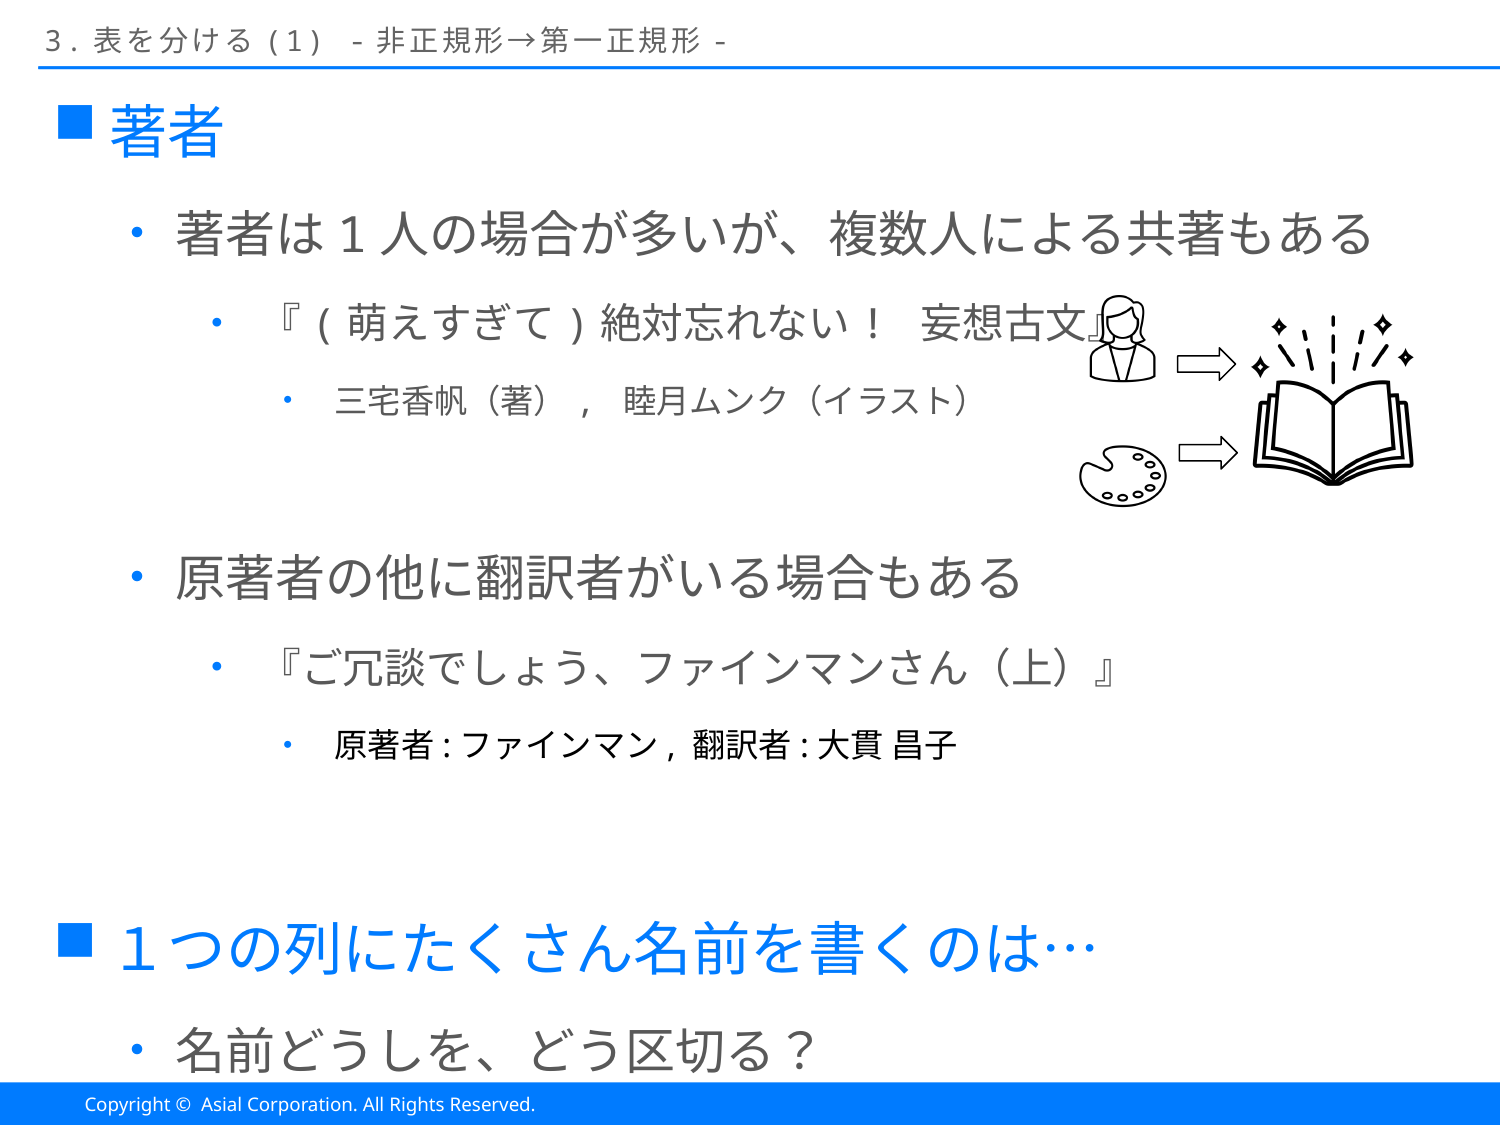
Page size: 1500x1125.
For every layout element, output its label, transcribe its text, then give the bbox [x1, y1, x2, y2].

picture [1069, 423, 1176, 529]
title 3.表を分ける(1) -非正規形→第一正規形- [29, 7, 1223, 72]
list 著者 著者は1人の場合が多いが、複数人による共著もある 『(萌えすぎて)絶対忘れない! 妄想古文』 三宅香帆（著）, 睦月ムンク（イラスト） 原著者の他に翻訳者がいる場合もある 『ご冗談でしょう、ファインマンさん（上）』 原著者:ファインマン, 翻訳者:大貫 昌子 １つの列にたくさん名前を書くのは… 名前どうしを、どう区切る？ [38, 73, 1459, 977]
picture [1069, 286, 1176, 392]
text_box [1179, 345, 1236, 383]
picture [1241, 309, 1425, 493]
text_box [1179, 434, 1236, 471]
